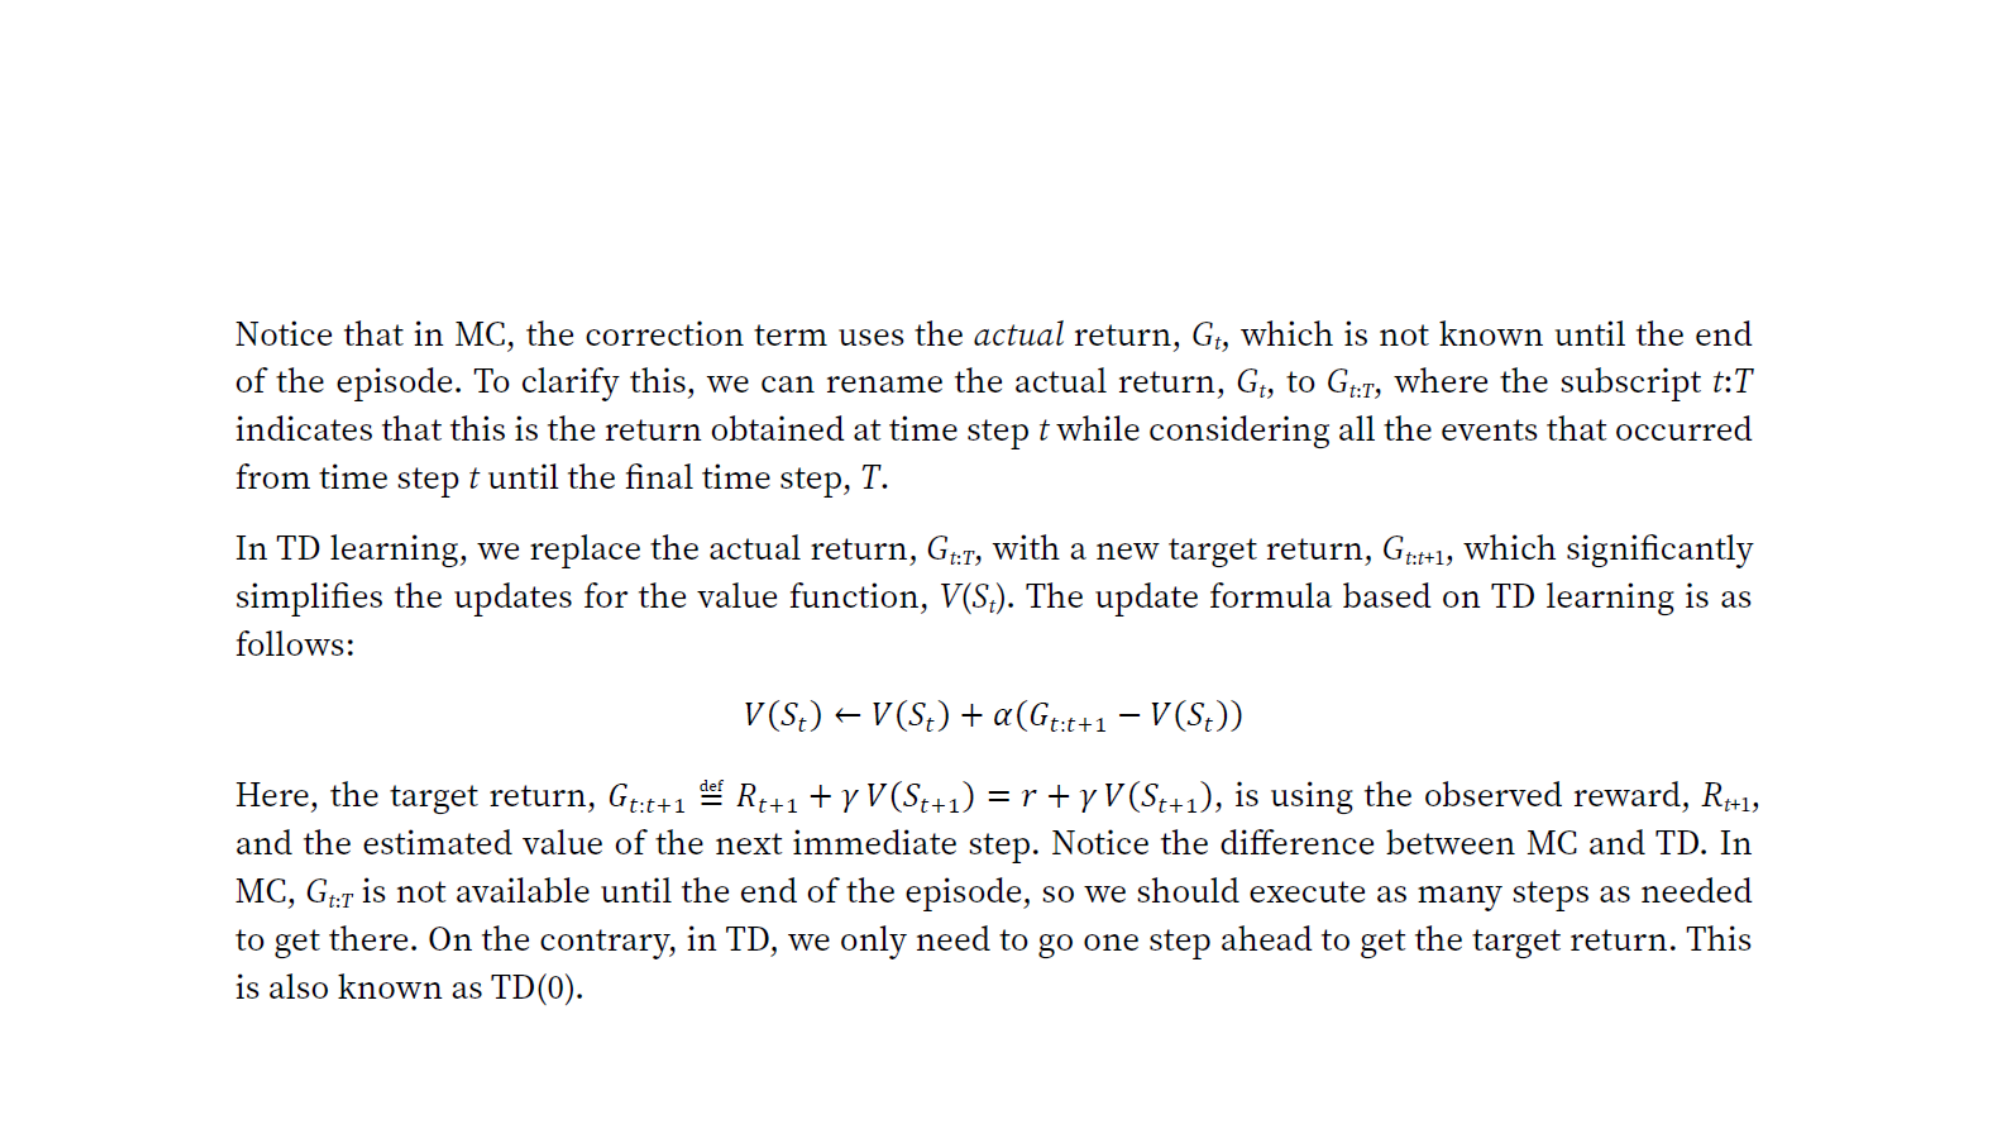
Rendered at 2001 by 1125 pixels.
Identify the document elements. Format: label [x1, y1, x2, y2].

list [223, 299, 1777, 1014]
